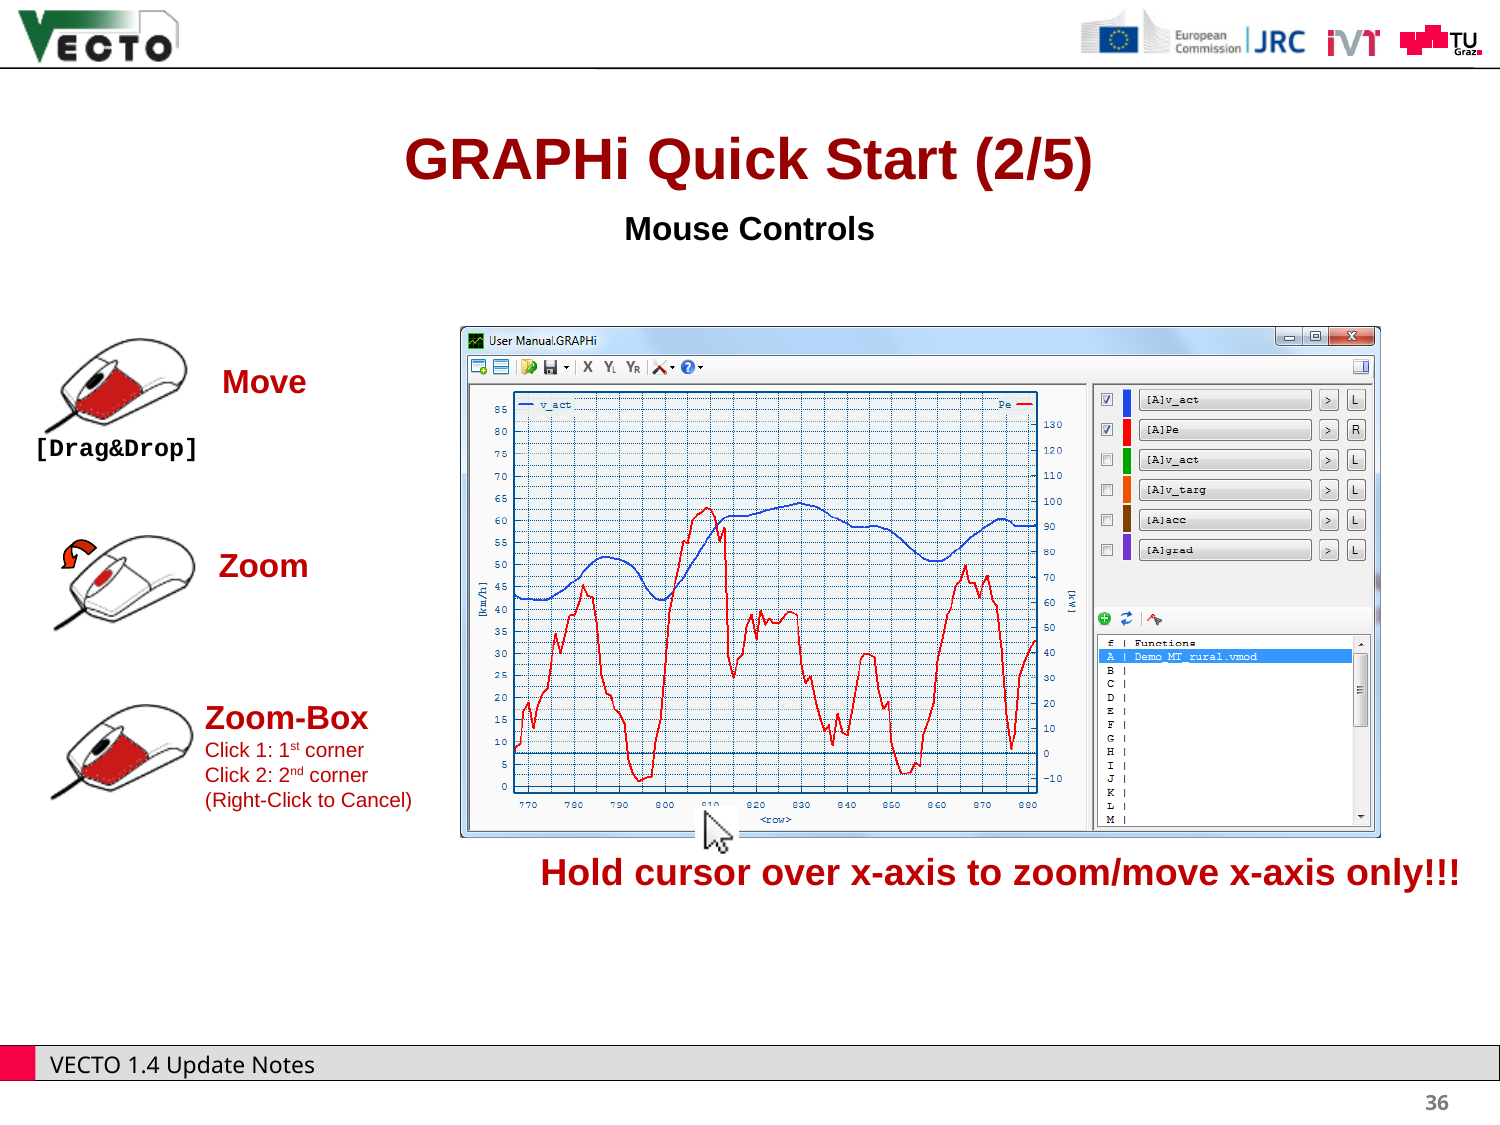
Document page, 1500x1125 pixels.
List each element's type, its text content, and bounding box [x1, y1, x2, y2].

text_box Zoom [203, 537, 324, 592]
text_box Hold cursor over x-axis to zoom/move x-axis only!!! [525, 841, 1492, 901]
text_box Move [207, 352, 323, 408]
text_box Zoom-Box Click 1: 1st corner Click 2: 2nd corner (Right-Click to Cancel) [190, 688, 428, 819]
title GRAPHi Quick Start (2/5) [0, 127, 1500, 185]
picture [1080, 7, 1306, 54]
text_box Mouse Controls [0, 199, 1500, 255]
picture [460, 326, 1381, 857]
picture [48, 704, 195, 805]
picture [42, 337, 189, 439]
picture [50, 534, 197, 636]
picture [1328, 30, 1380, 56]
text_box [Drag&Drop] [19, 424, 214, 470]
picture [17, 9, 179, 65]
